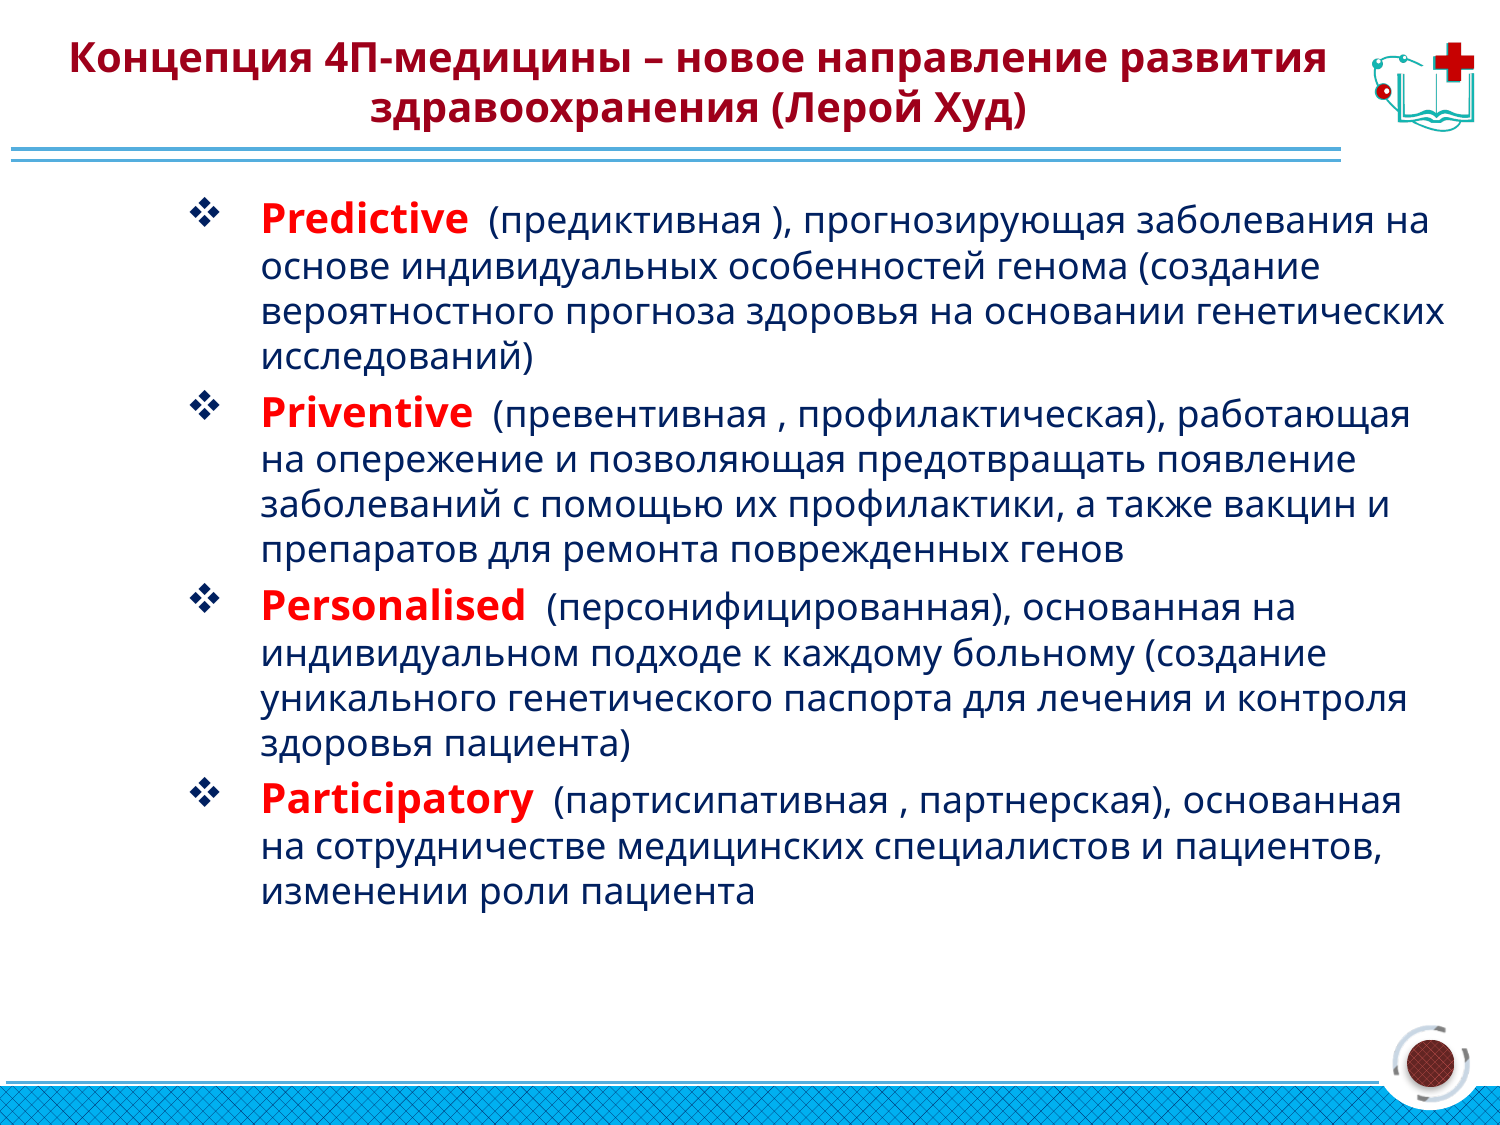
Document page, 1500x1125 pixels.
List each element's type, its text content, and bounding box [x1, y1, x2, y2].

list Predictive (предиктивная ), прогнозирующая заболевания на основе индивидуальных особенностей генома (создание вероятностного прогноза здоровья на основании генетических исследований) Priventive (превентивная , профилактическая), работающая на опережение и позволяющая предотвращать появление заболеваний с помощью их профилактики, а также вакцин и препаратов для ремонта поврежденных генов Personalised (персонифицированная), основанная на индивидуальном подходе к каждому больному (создание уникального генетического паспорта для лечения и контроля здоровья пациента) Participatory (партисипативная , партнерская), основанная на сотрудничестве медицинских специалистов и пациентов, изменении роли пациента [171, 184, 1473, 1024]
title Концепция 4П-медицины – новое направление развития здравоохранения (Лерой Худ) [35, 23, 1362, 138]
